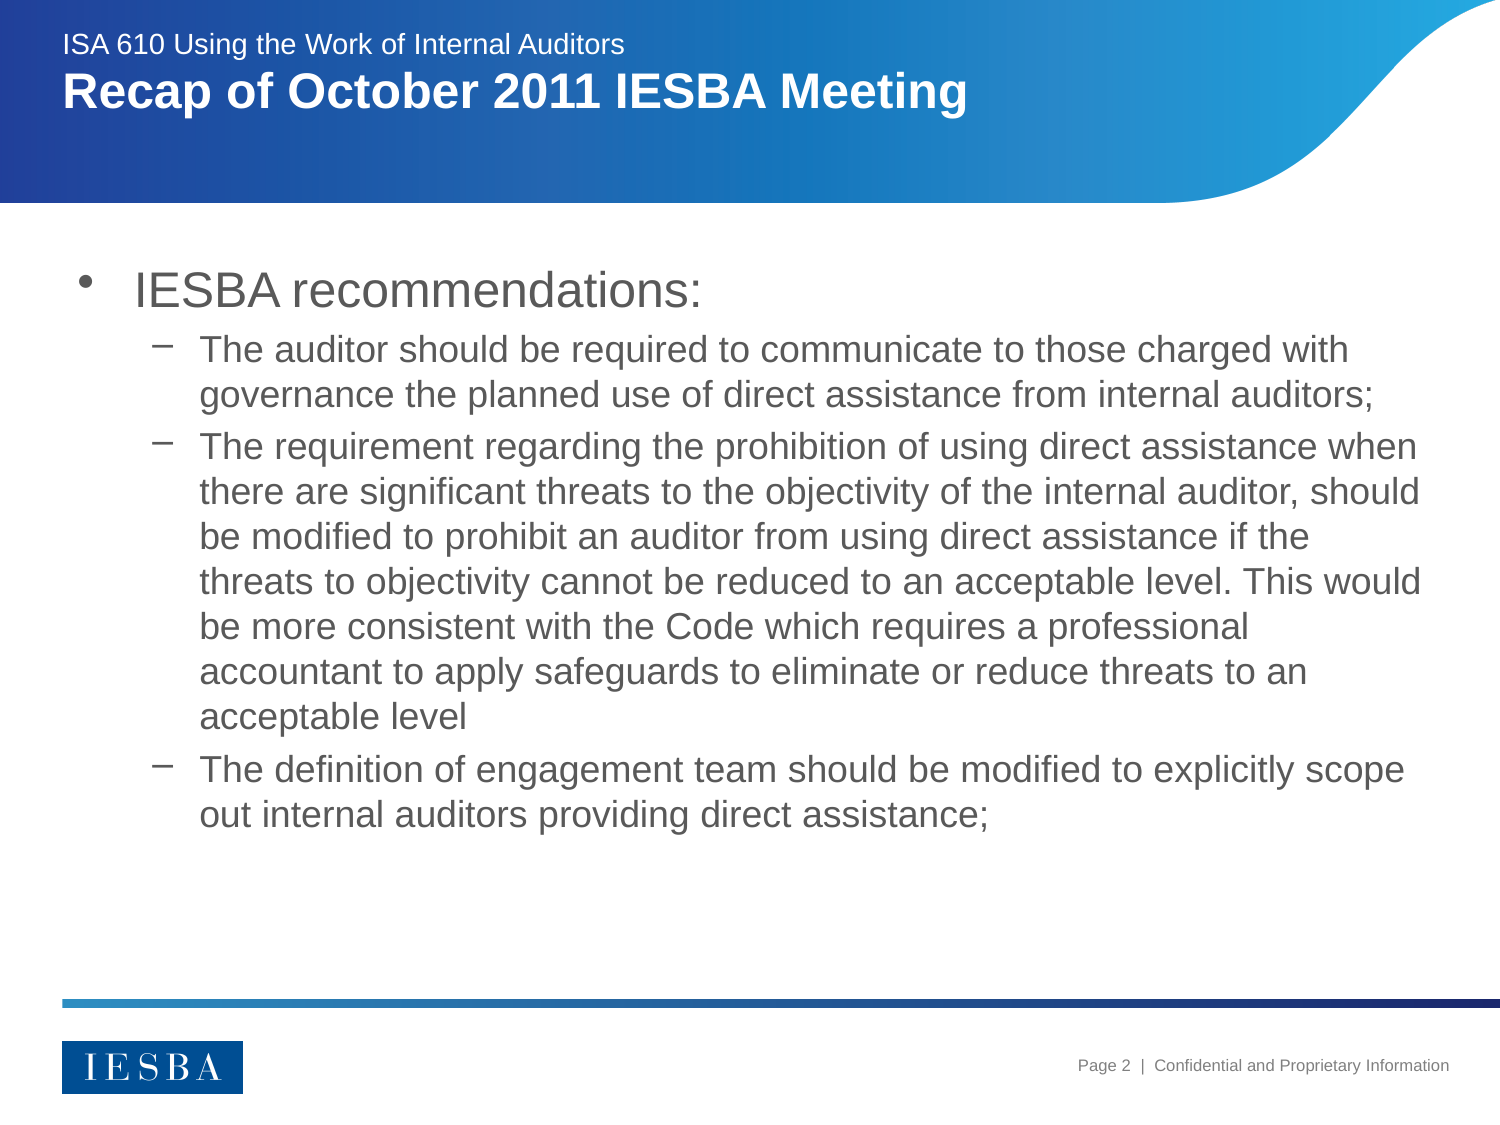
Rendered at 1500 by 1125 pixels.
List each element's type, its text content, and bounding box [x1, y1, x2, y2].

picture [62, 1041, 243, 1094]
list IESBA recommendations: The auditor should be required to communicate to those charged with governance the planned use of direct assistance from internal auditors; The requirement regarding the prohibition of using direct assistance when there are significant threats to the objectivity of the internal auditor, should be modified to prohibit an auditor from using direct assistance if the threats to objectivity cannot be reduced to an acceptable level. This would be more consistent with the Code which requires a professional accountant to apply safeguards to eliminate or reduce threats to an acceptable level The definition of engagement team should be modified to explicitly scope out internal auditors providing direct assistance; [62, 249, 1450, 1000]
subtitle ISA 610 Using the Work of Internal Auditors [62, 24, 750, 63]
title Recap of October 2011 IESBA Meeting [62, 75, 1300, 163]
picture [0, 0, 1497, 203]
